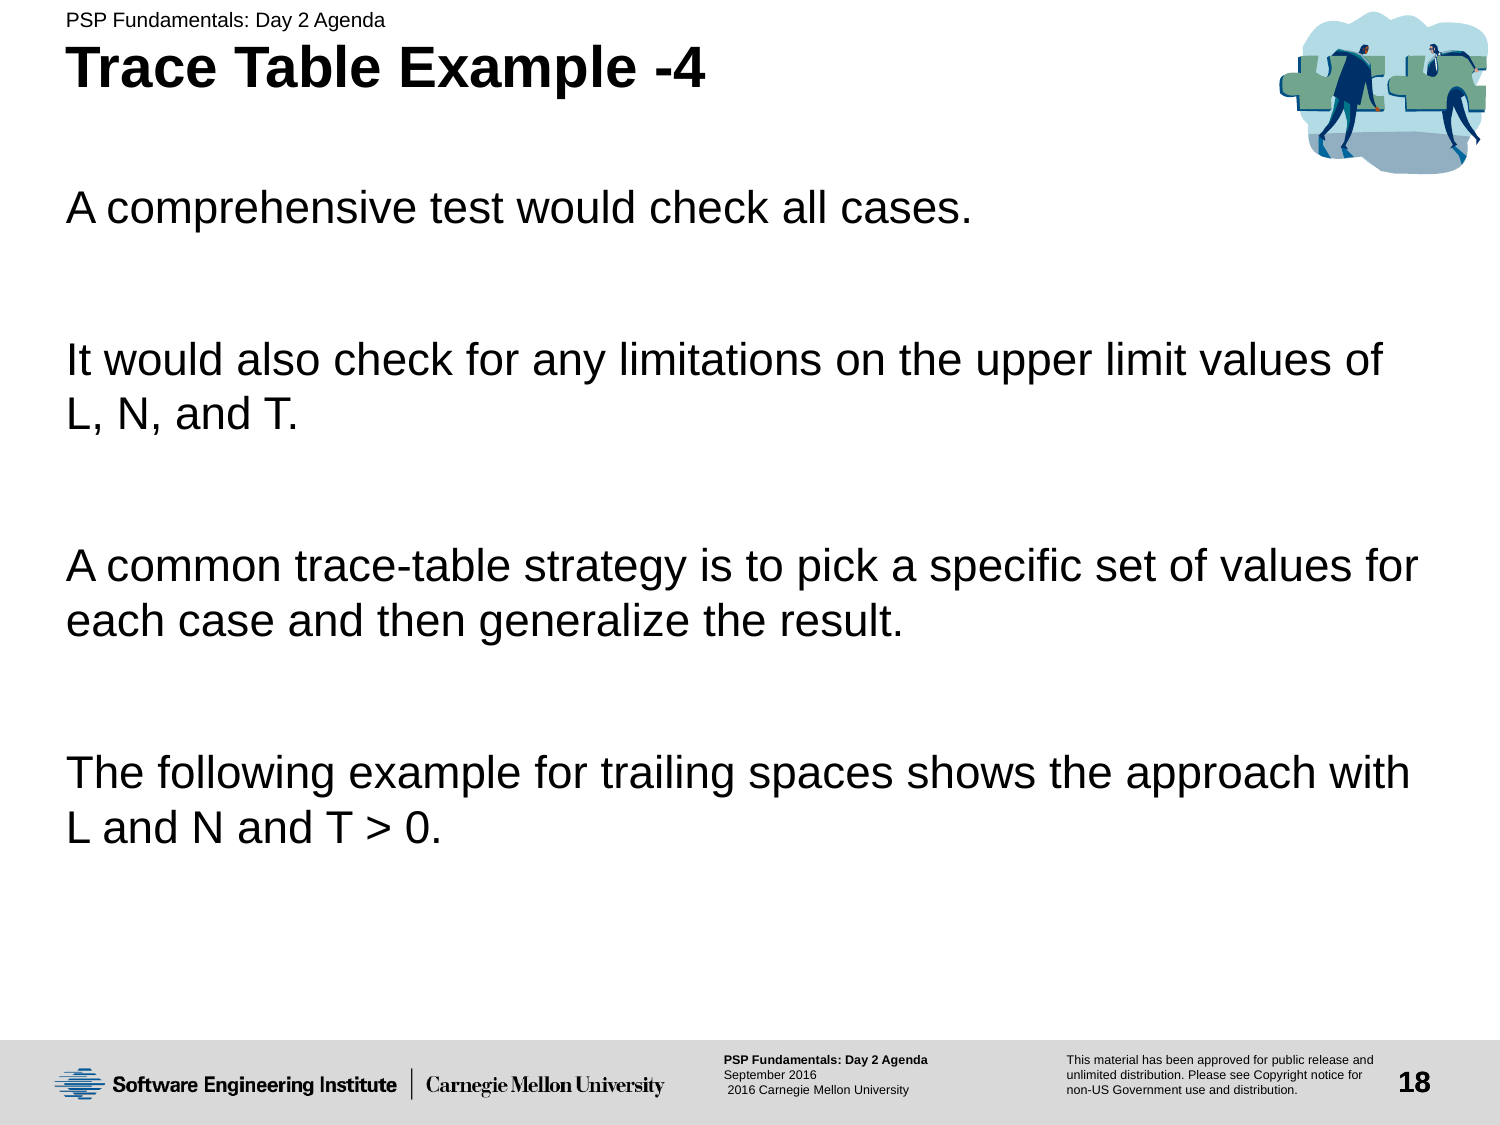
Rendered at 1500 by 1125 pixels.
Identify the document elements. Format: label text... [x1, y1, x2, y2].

title Trace Table Example -4 [65, 37, 1277, 148]
picture [1277, 11, 1489, 177]
list A comprehensive test would check all cases. It would also check for any limitations on the upper limit values of L, N, and T. A common trace-table strategy is to pick a specific set of values for each case and then generalize the result. The following example for trailing spaces shows the approach with L and N and T > 0. [65, 177, 1431, 1000]
picture [46, 1061, 673, 1104]
